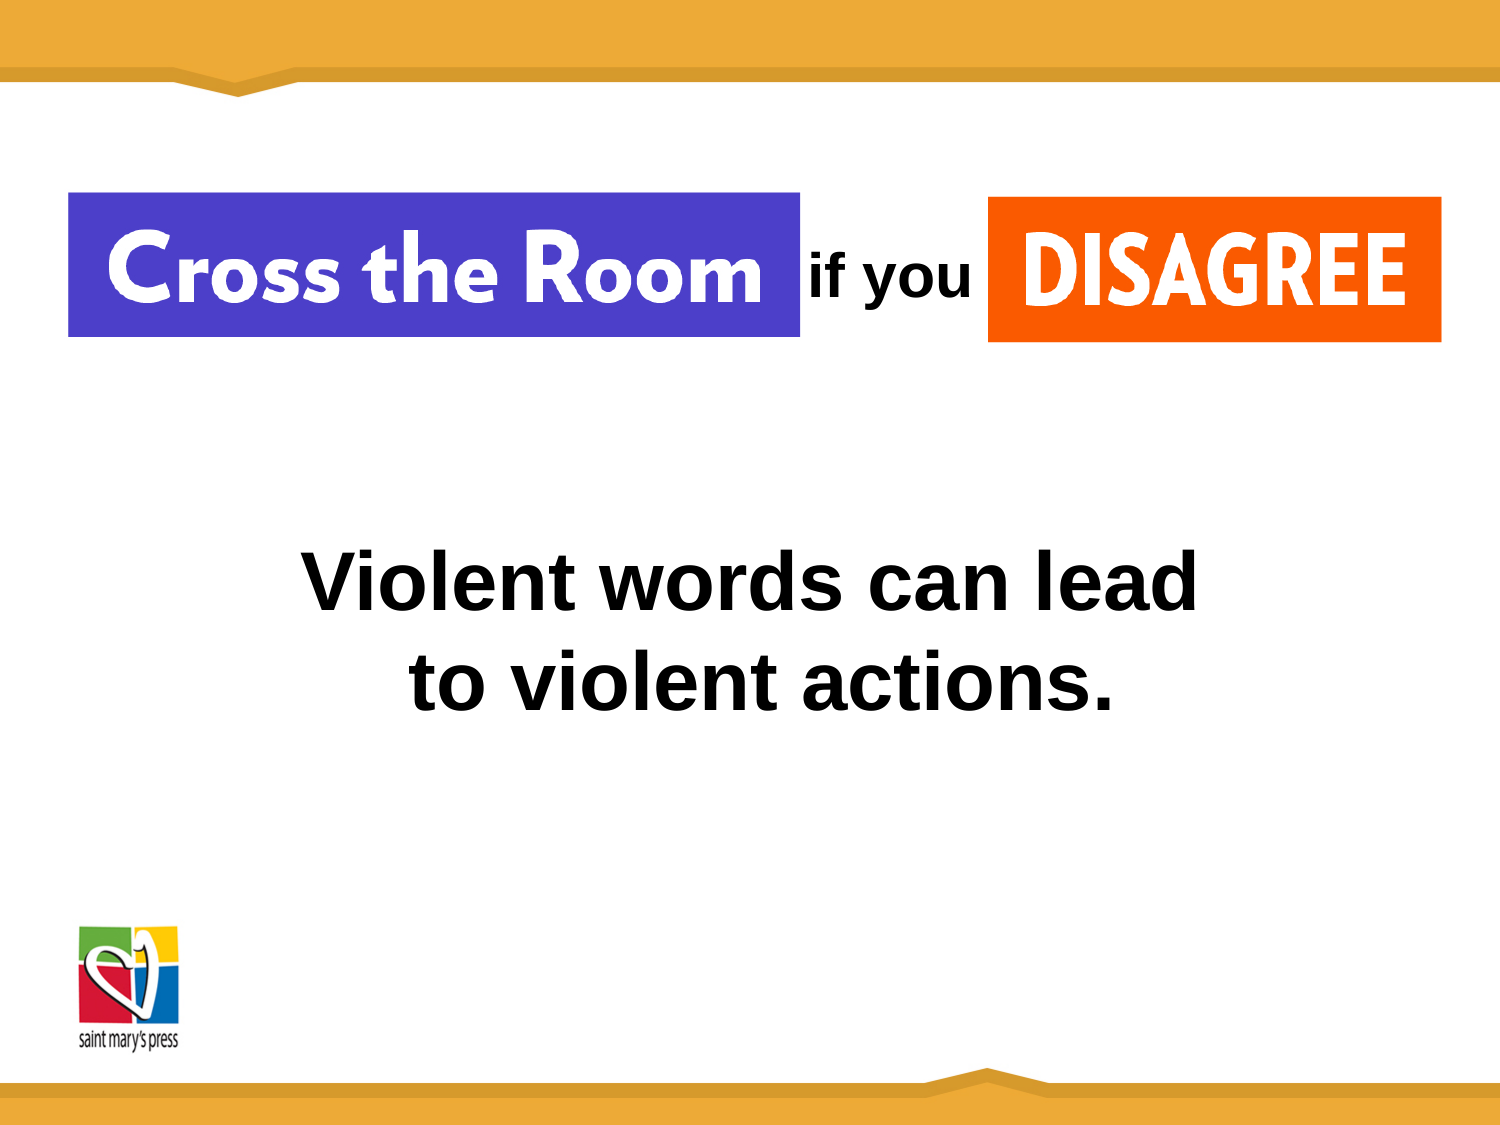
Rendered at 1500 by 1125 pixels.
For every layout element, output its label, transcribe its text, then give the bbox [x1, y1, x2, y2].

title CROSS THE ROOM if you DISAGREE: [80, 262, 982, 363]
text_box Violent words can lead to violent actions. [108, 439, 1417, 827]
picture [0, 0, 1500, 1125]
